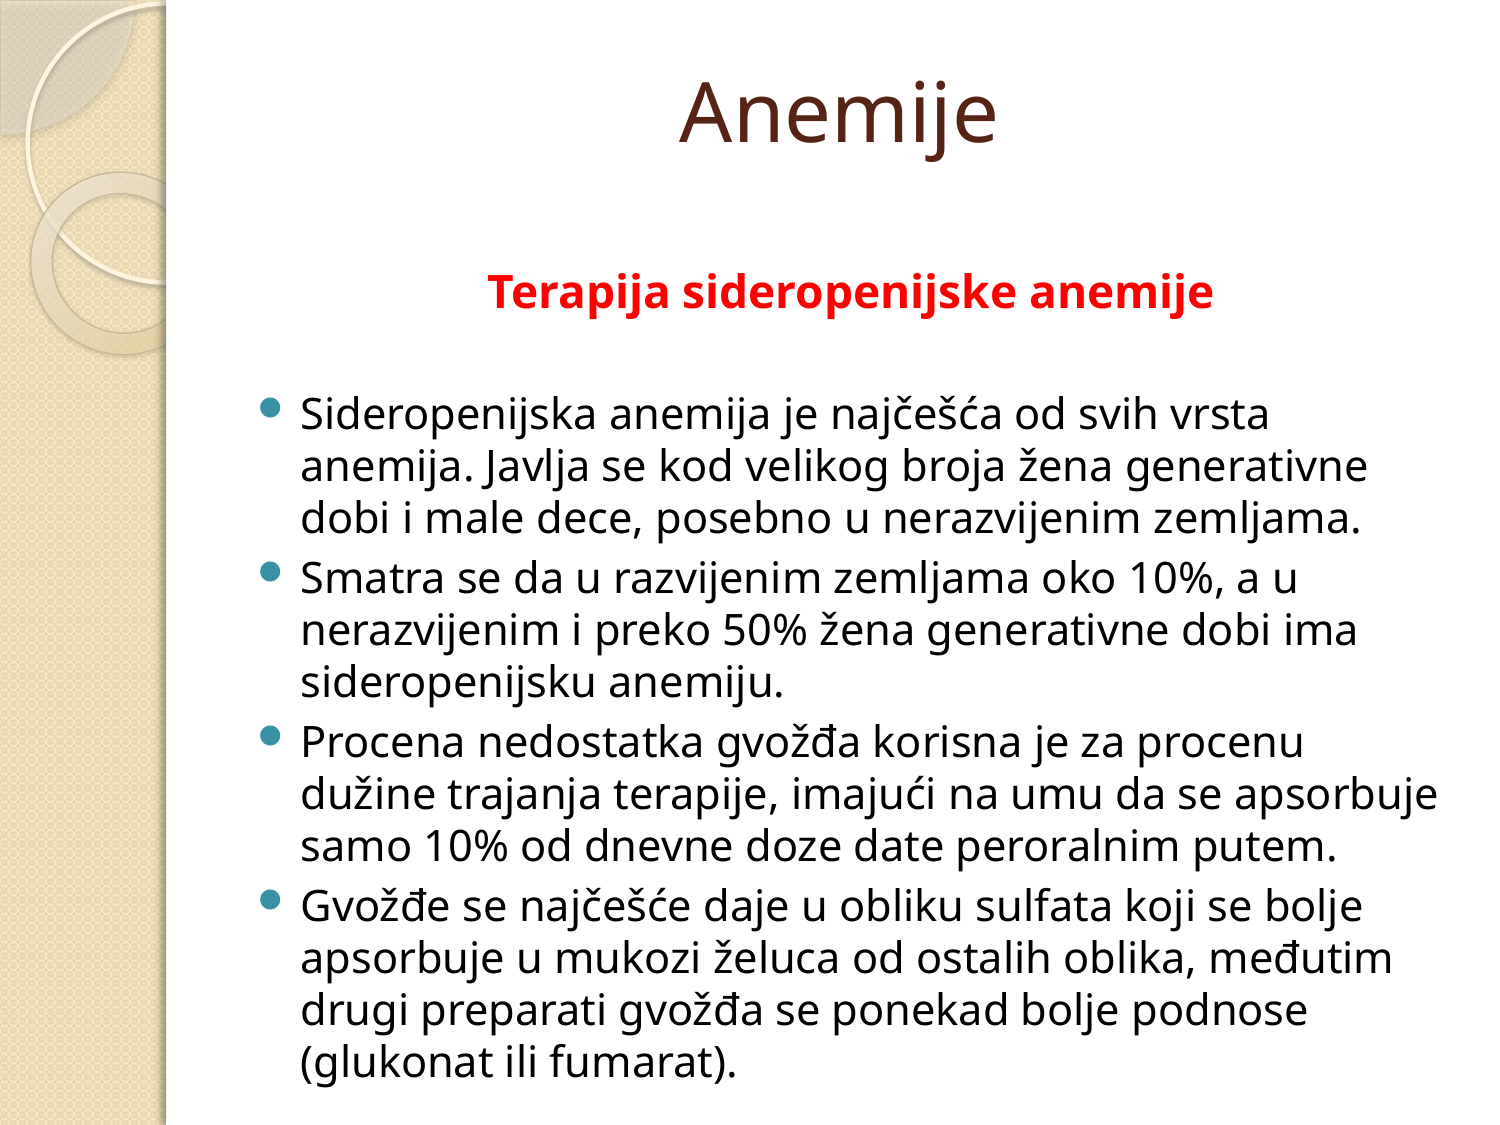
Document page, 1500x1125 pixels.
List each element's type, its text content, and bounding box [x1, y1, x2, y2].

title Anemije [235, 45, 1466, 173]
list Terapija sideropenijske anemije Sideropenijska anemija je najčešća od svih vrsta anemija. Javlja se kod velikog broja žena generativne dobi i male dece, posebno u nerazvijenim zemljama. Smatra se da u razvijenim zemljama oko 10%, a u nerazvijenim i preko 50% žena generativne dobi ima sideropenijsku anemiju. Procena nedostatka gvožđa korisna je za procenu dužine trajanja terapije, imajući na umu da se apsorbuje samo 10% od dnevne doze date peroralnim putem. Gvožđe se najčešće daje u obliku sulfata koji se bolje apsorbuje u mukozi želuca od ostalih oblika, međutim drugi preparati gvožđa se ponekad bolje podnose (glukonat ili fumarat). [230, 255, 1461, 1108]
